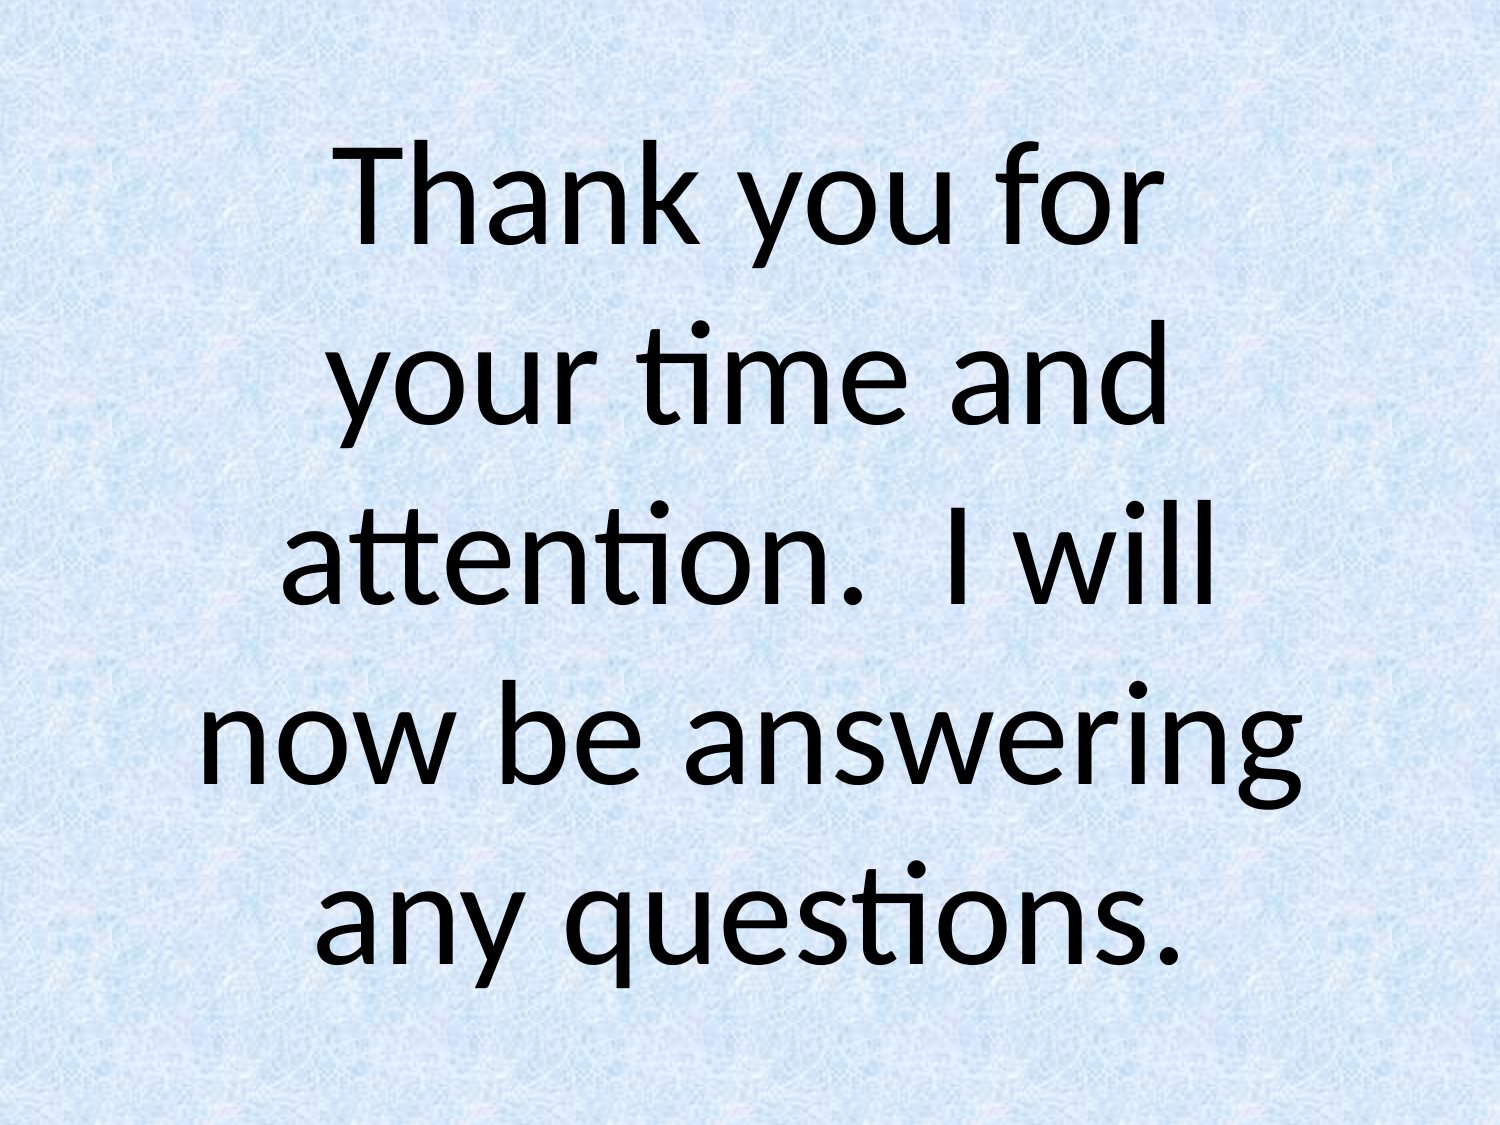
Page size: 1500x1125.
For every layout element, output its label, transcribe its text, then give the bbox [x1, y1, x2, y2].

text_box Thank you for your time and attention. I will now be answering any questions. [162, 87, 1338, 1003]
picture [0, 0, 1500, 1125]
